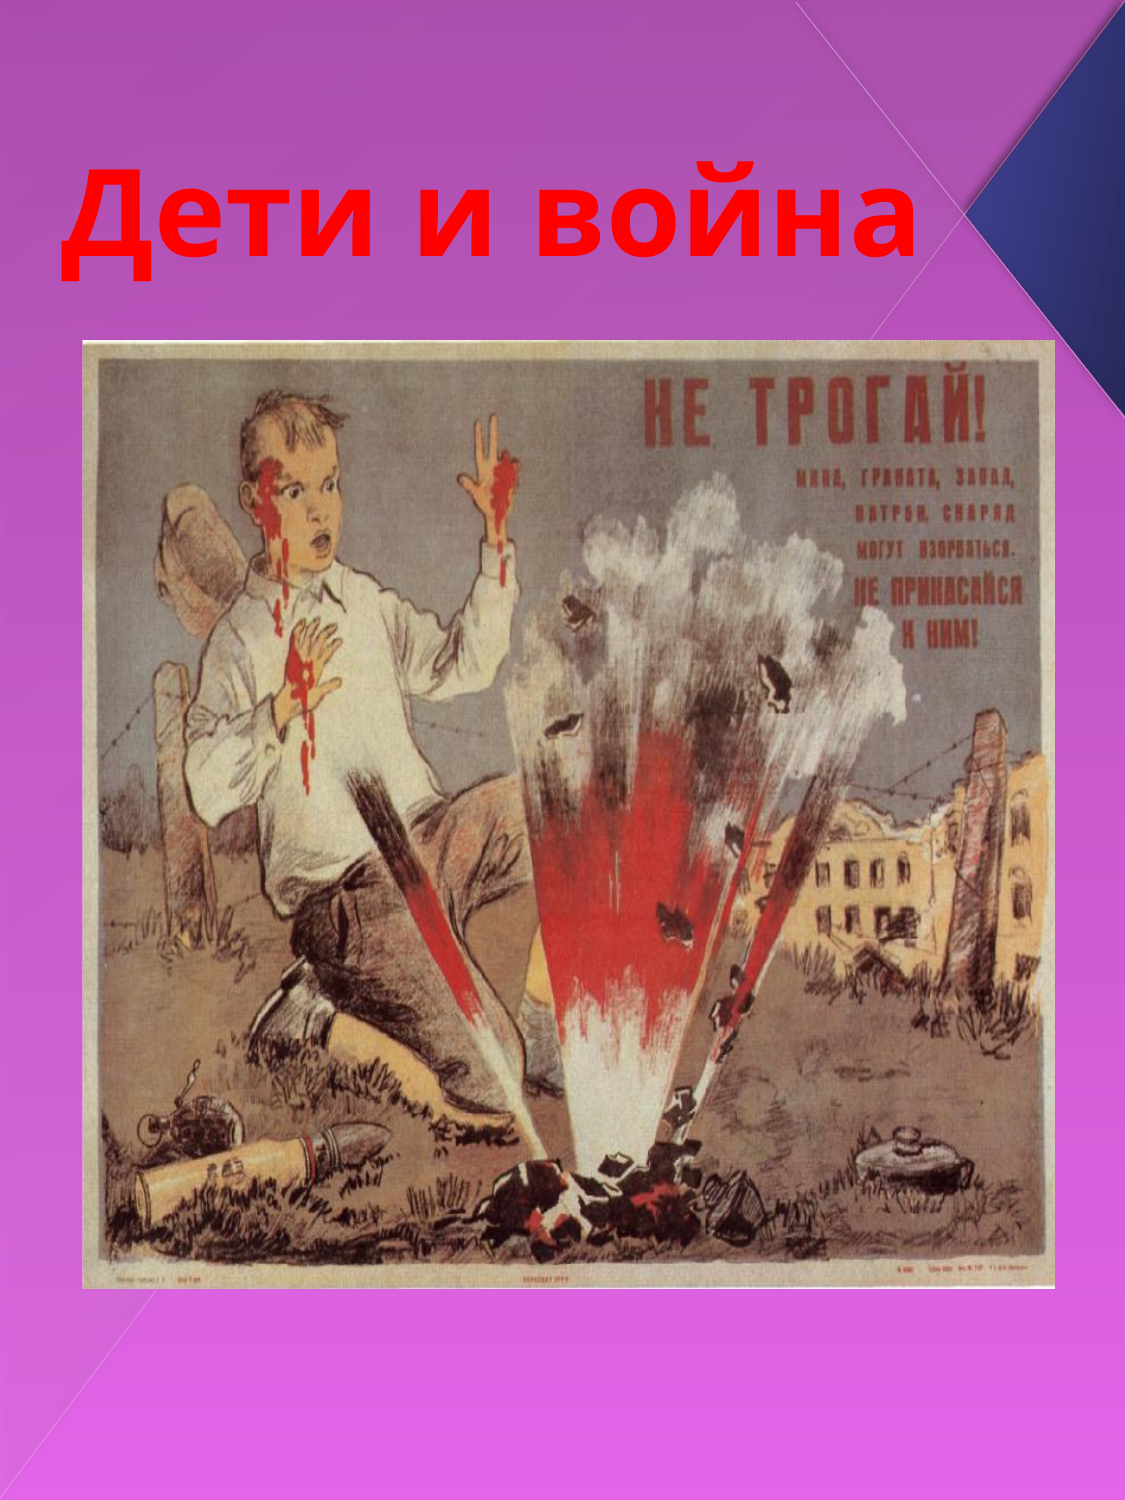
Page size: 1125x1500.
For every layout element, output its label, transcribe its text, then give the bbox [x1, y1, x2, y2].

picture [83, 327, 1055, 1301]
title Дети и война [46, 59, 938, 358]
